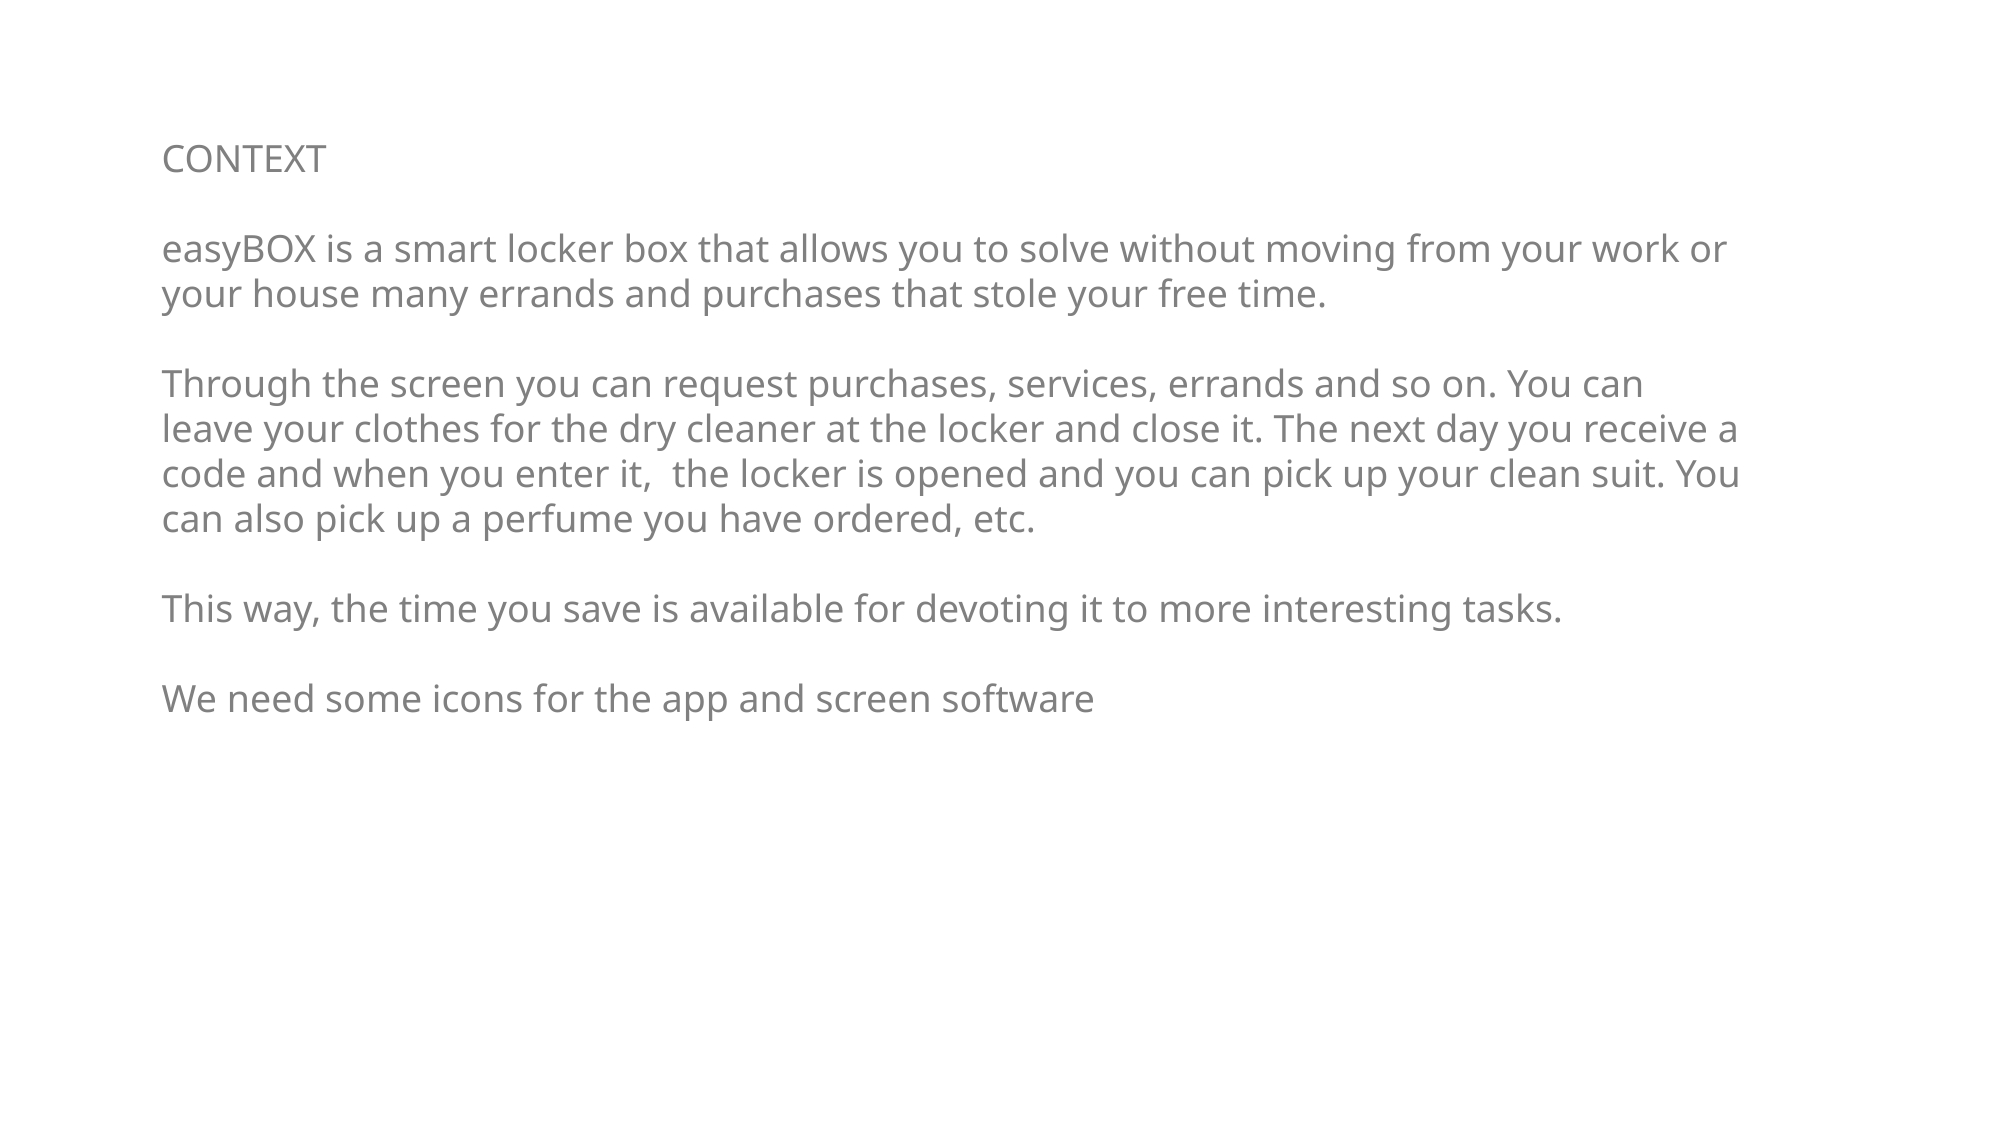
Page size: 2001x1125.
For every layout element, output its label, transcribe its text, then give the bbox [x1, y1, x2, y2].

text_box CONTEXT easyBOX is a smart locker box that allows you to solve without moving from your work or your house many errands and purchases that stole your free time. Through the screen you can request purchases, services, errands and so on. You can leave your clothes for the dry cleaner at the locker and close it. The next day you receive a code and when you enter it, the locker is opened and you can pick up your clean suit. You can also pick up a perfume you have ordered, etc. This way, the time you save is available for devoting it to more interesting tasks. We need some icons for the app and screen software [146, 127, 1763, 727]
